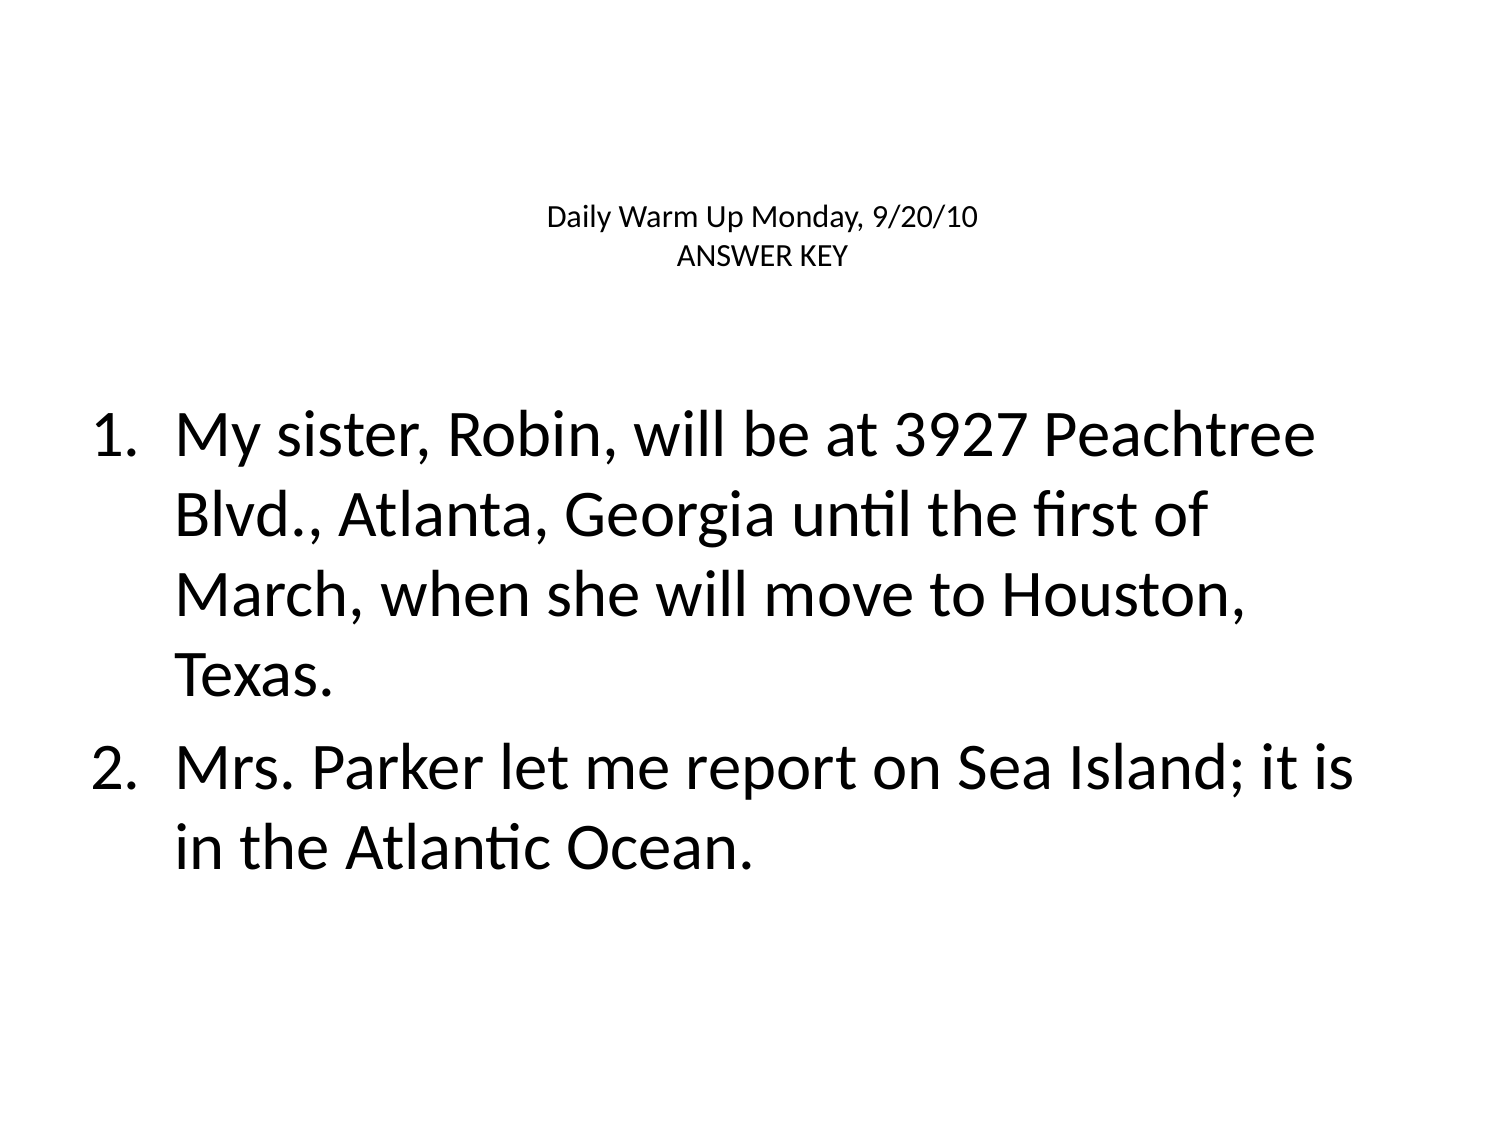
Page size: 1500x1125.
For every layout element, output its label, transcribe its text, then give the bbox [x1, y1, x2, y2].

title Daily Warm Up Monday, 9/20/10 ANSWER KEY [87, 187, 1438, 375]
list My sister, Robin, will be at 3927 Peachtree Blvd., Atlanta, Georgia until the first of March, when she will move to Houston, Texas. Mrs. Parker let me report on Sea Island; it is in the Atlantic Ocean. [75, 382, 1425, 1125]
